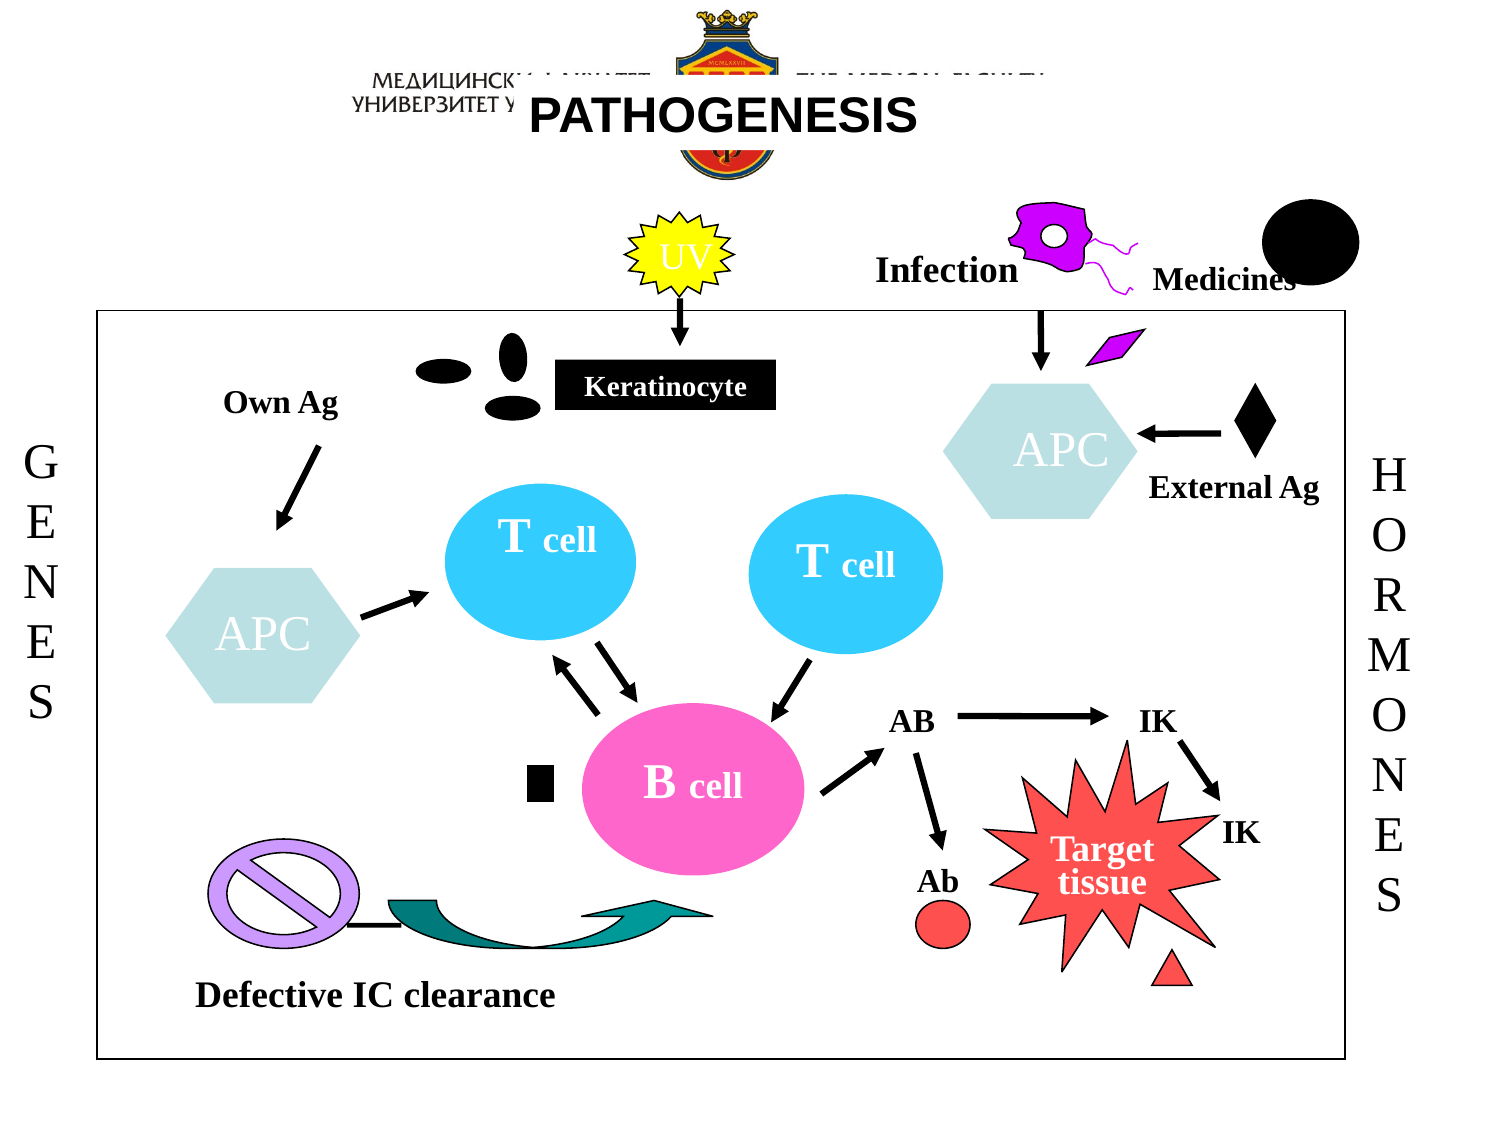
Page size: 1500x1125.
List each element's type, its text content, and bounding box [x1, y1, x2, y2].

text_box PATHOGENESIS [513, 74, 1400, 151]
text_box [0, 199, 1429, 1060]
picture [328, 0, 1125, 191]
